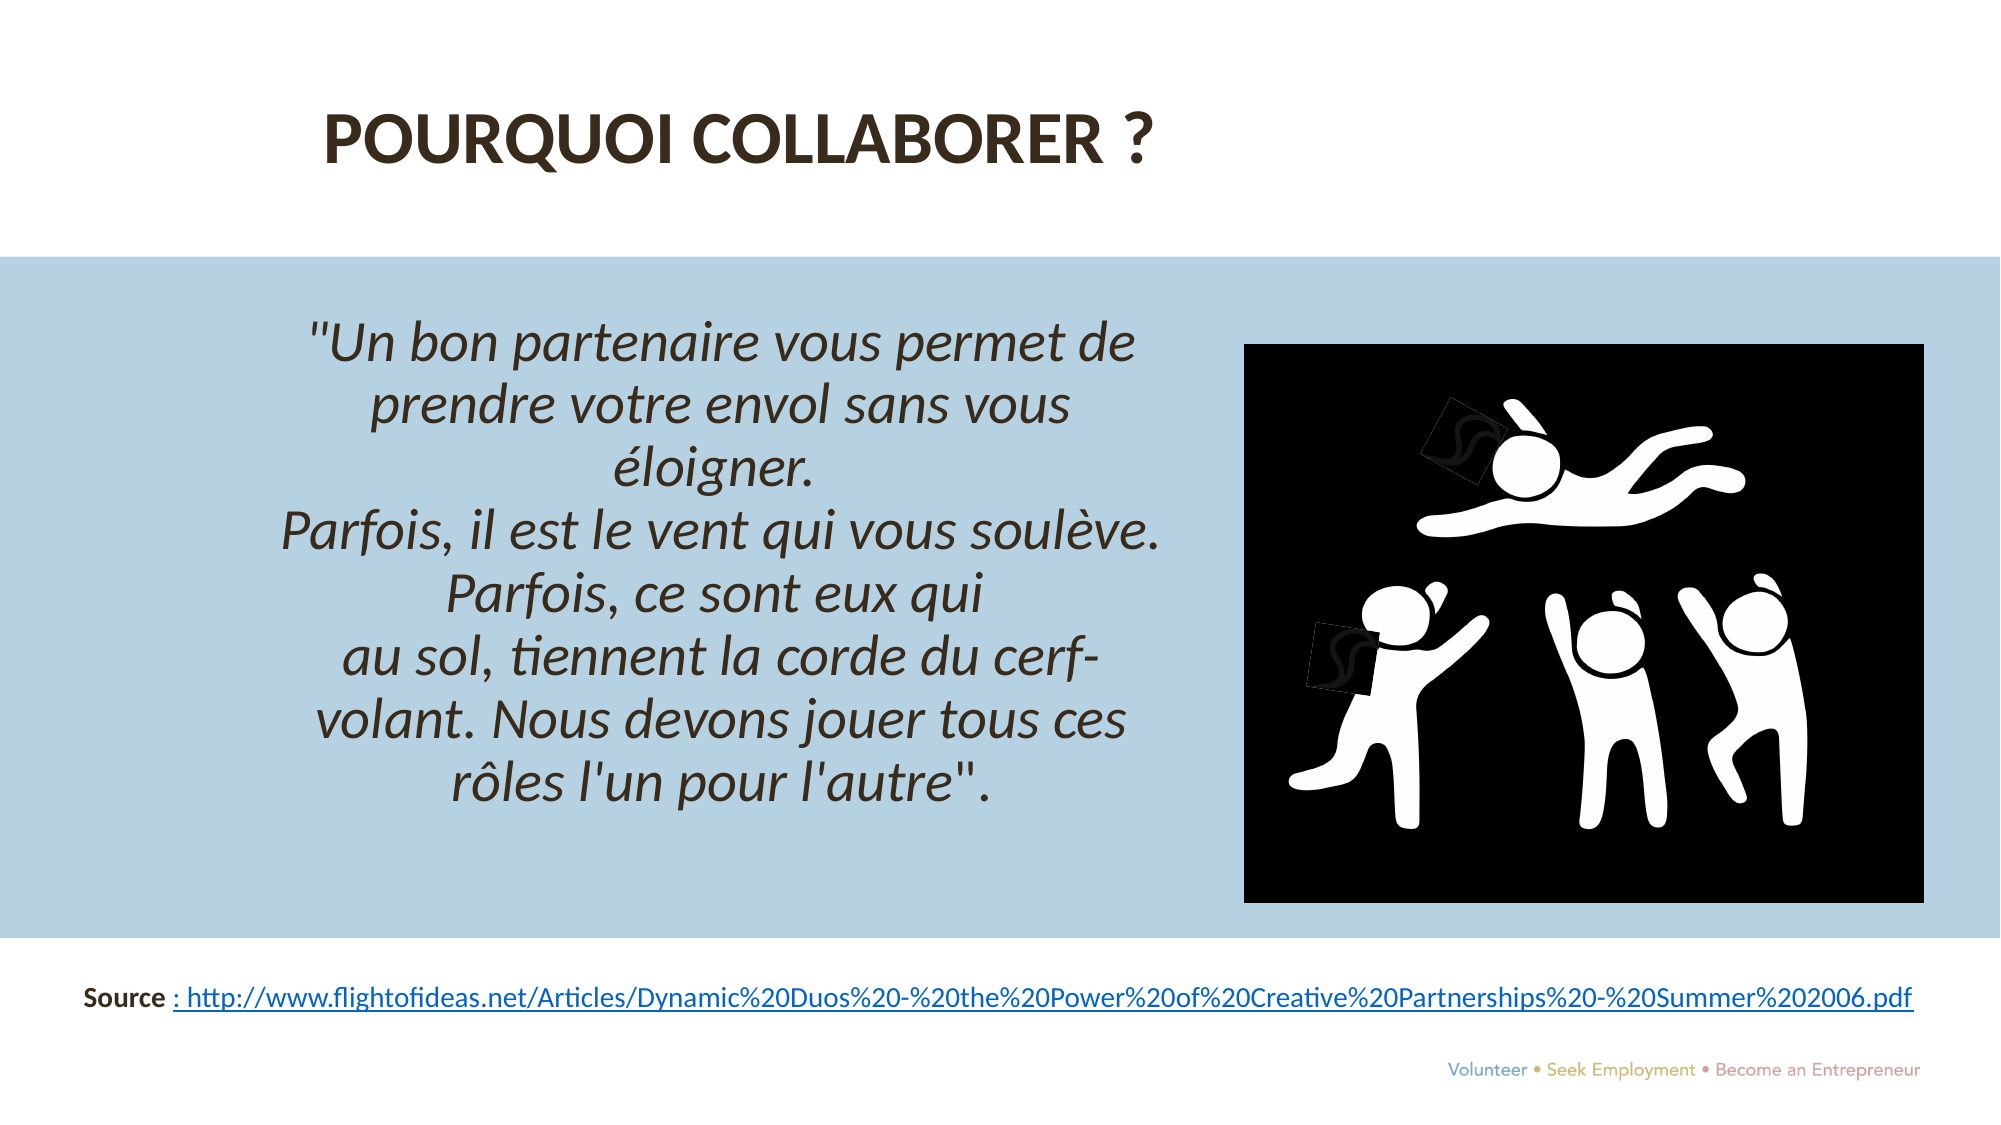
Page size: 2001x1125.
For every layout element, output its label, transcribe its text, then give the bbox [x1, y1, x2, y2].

text_box [0, 256, 2000, 939]
picture [1418, 1046, 1971, 1103]
text_box Source : http://www.flightofideas.net/Articles/Dynamic%20Duos%20-%20the%20Power%20of%20Creative%20Partnerships%20-%20Summer%202006.pdf [69, 971, 1963, 1021]
list POURQUOI COLLABORER ? [268, 91, 1212, 356]
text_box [1244, 344, 1924, 903]
list "Un bon partenaire vous permet de prendre votre envol sans vous éloigner. Parfois, il est le vent qui vous soulève. Parfois, ce sont eux qui au sol, tiennent la corde du cerf-volant. Nous devons jouer tous ces rôles l'un pour l'autre". [250, 303, 1193, 869]
